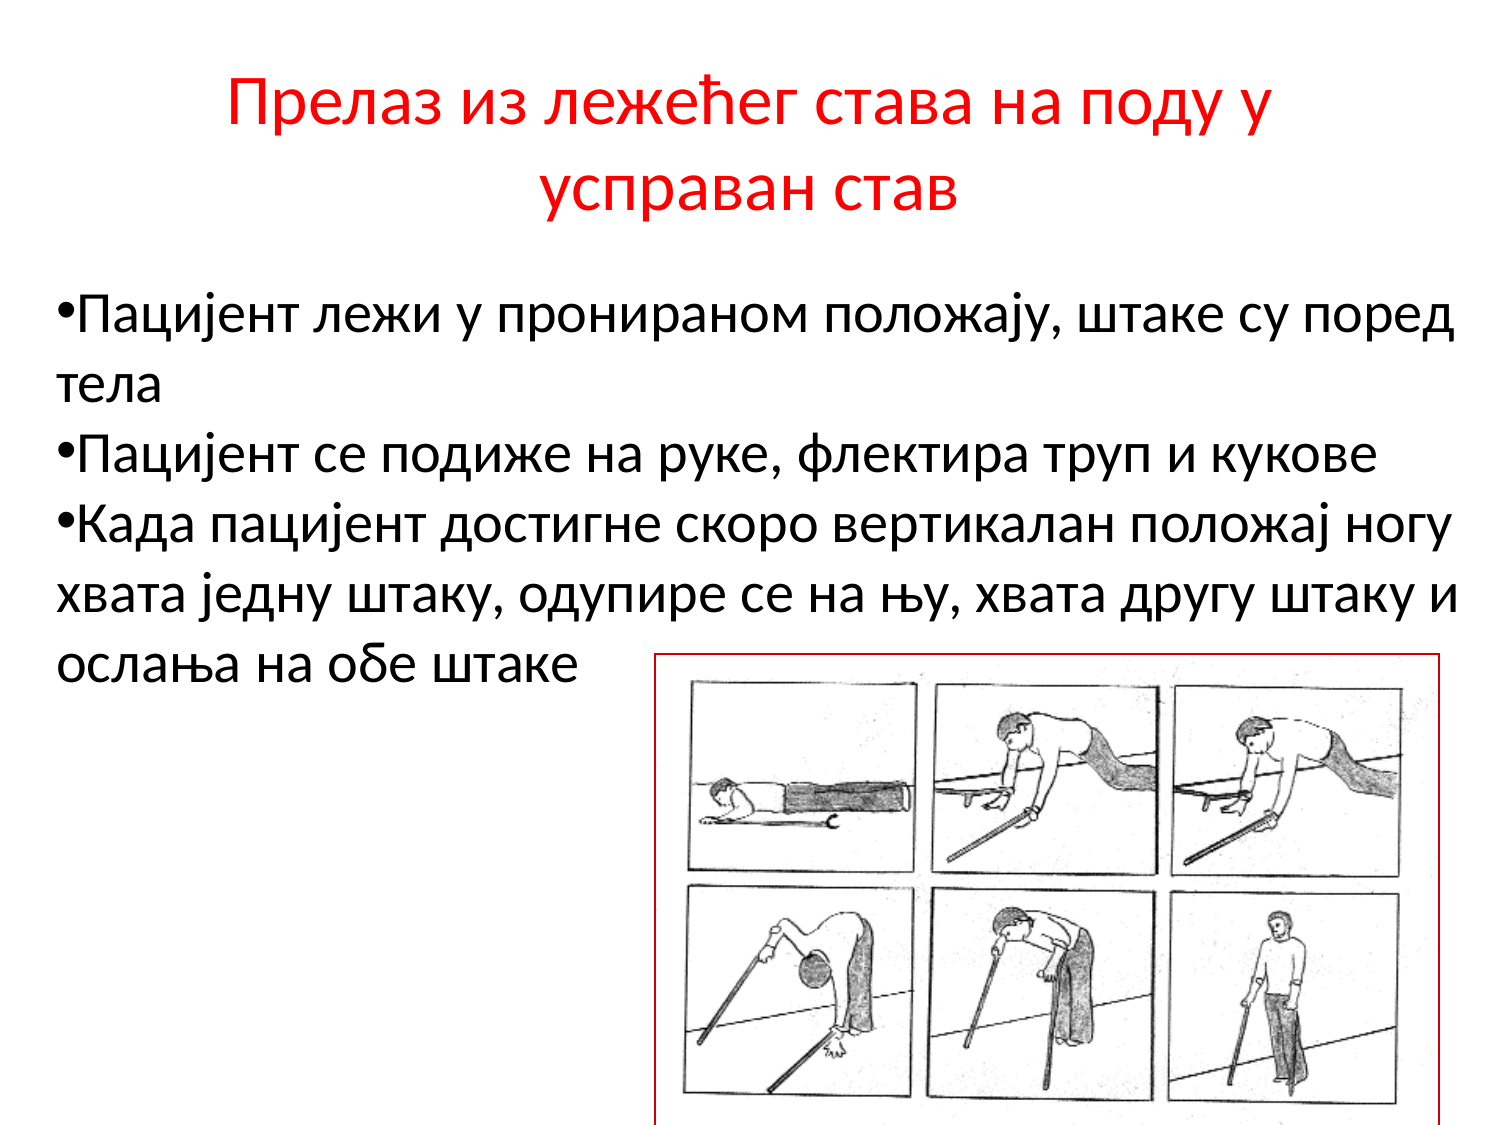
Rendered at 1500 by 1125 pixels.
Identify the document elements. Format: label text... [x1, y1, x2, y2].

picture [655, 654, 1439, 1125]
title Прелаз из лежећег става на поду у усправан став [75, 45, 1425, 233]
text_box Пацијент лежи у пронираном положају, штаке су поред тела Пацијент се подиже на руке, флектира труп и кукове Када пацијент достигне скоро вертикалан положај ногу хвата једну штаку, одупире се на њу, хвата другу штаку и ослања на обе штаке [41, 267, 1500, 702]
